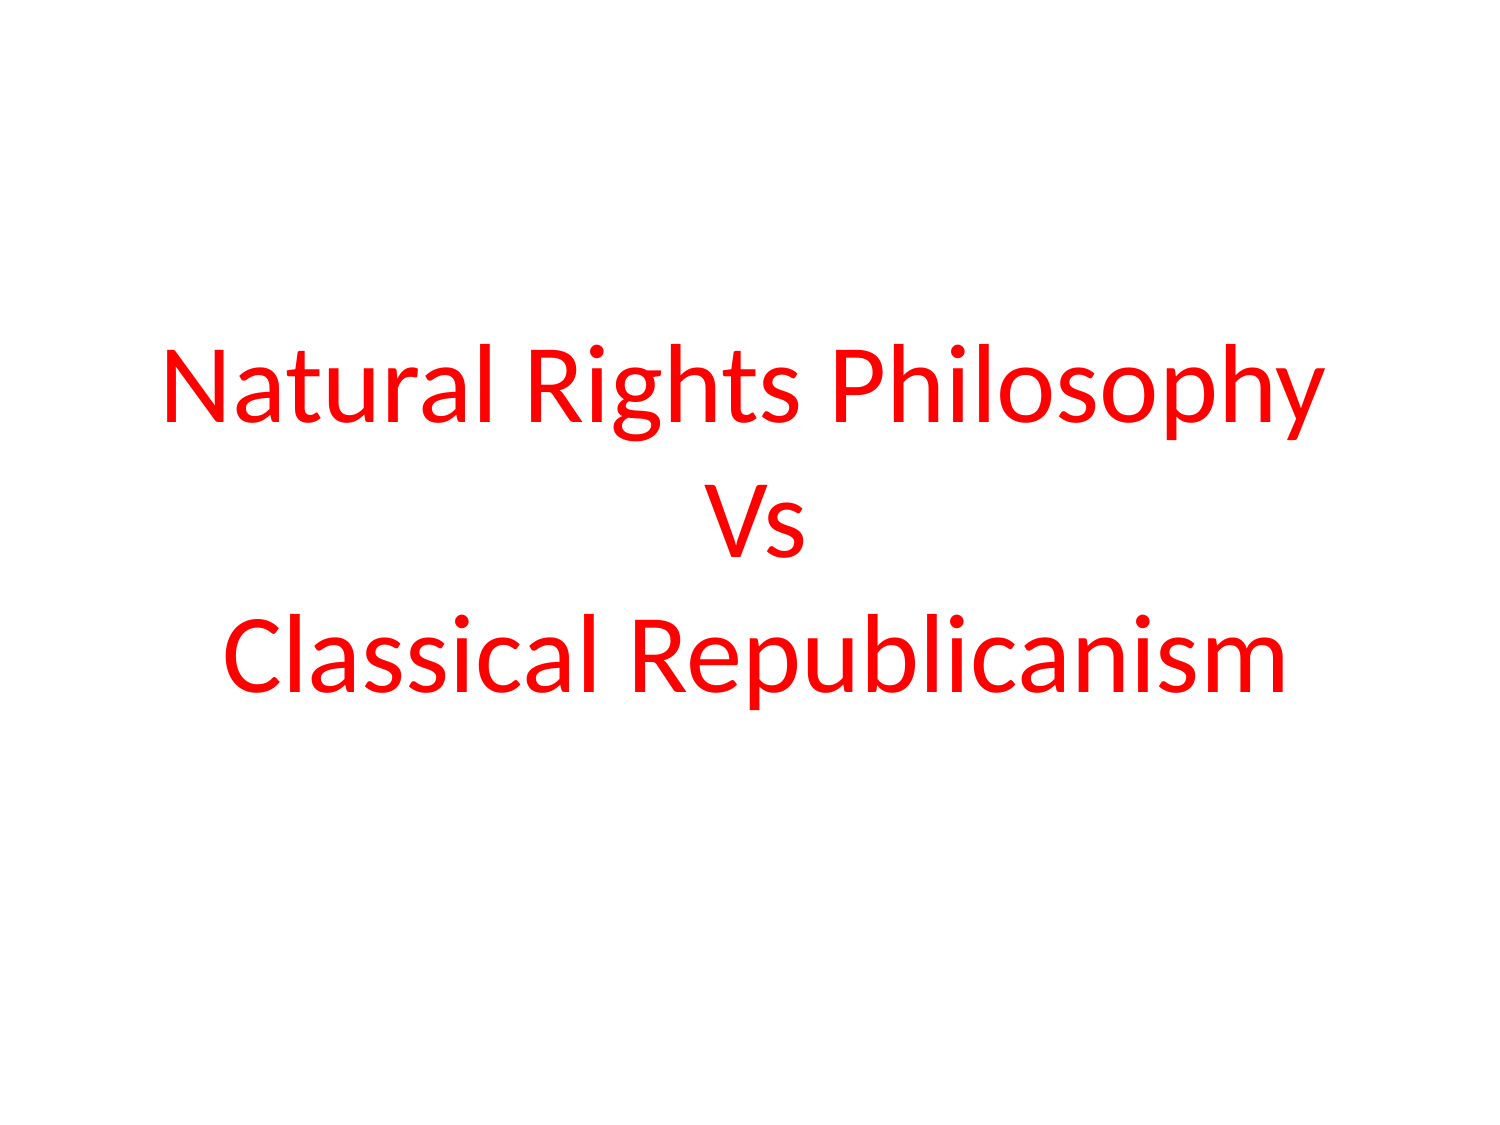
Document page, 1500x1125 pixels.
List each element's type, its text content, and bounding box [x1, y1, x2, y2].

title Natural Rights Philosophy Vs Classical Republicanism [125, 237, 1388, 788]
